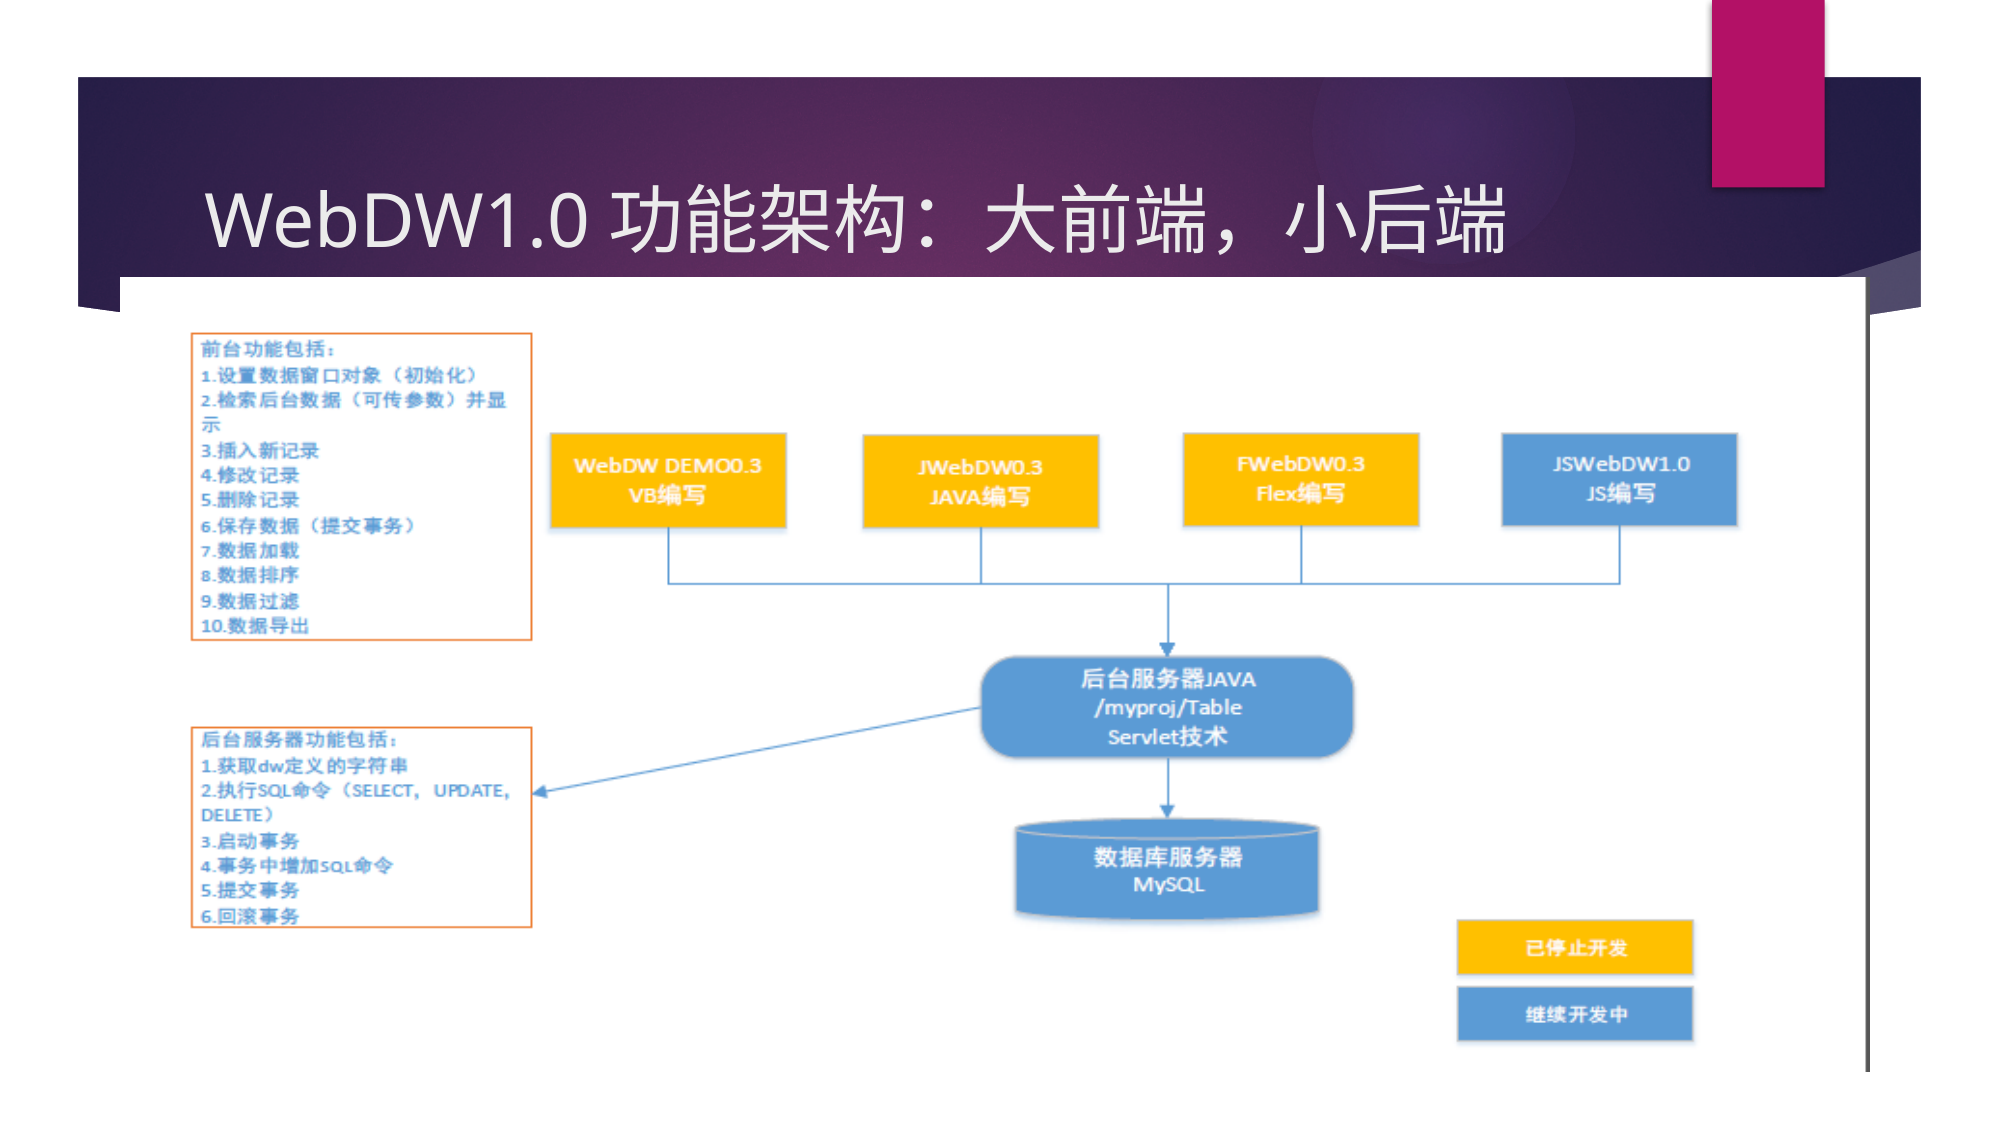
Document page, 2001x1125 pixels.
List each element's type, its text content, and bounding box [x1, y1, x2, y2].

title WebDW1.0功能架构：大前端，小后端 [189, 159, 1627, 276]
picture [120, 277, 1870, 1072]
